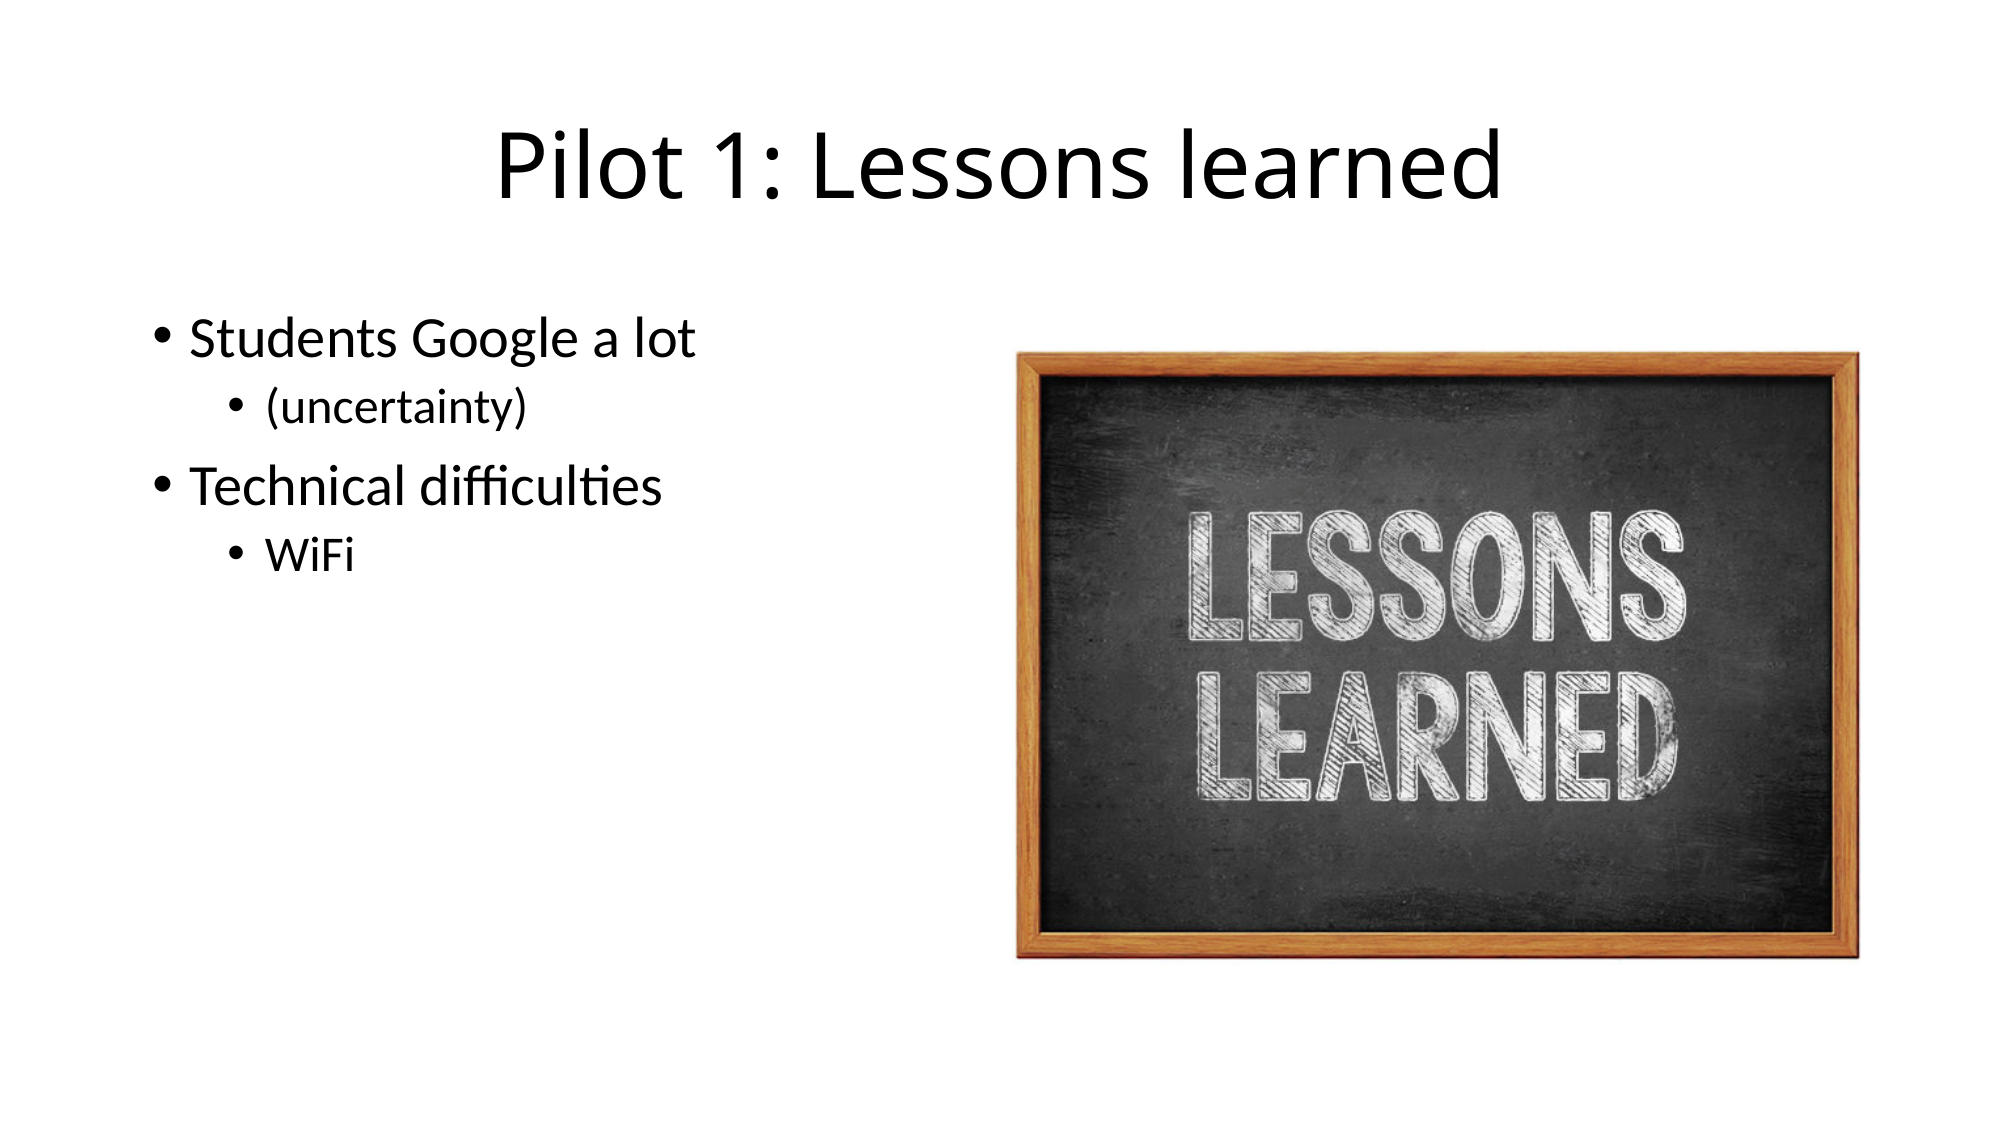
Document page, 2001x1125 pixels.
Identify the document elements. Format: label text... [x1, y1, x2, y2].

list Students Google a lot (uncertainty) Technical difficulties WiFi [137, 299, 988, 1014]
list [1012, 347, 1863, 965]
title Pilot 1: Lessons learned [137, 59, 1863, 278]
